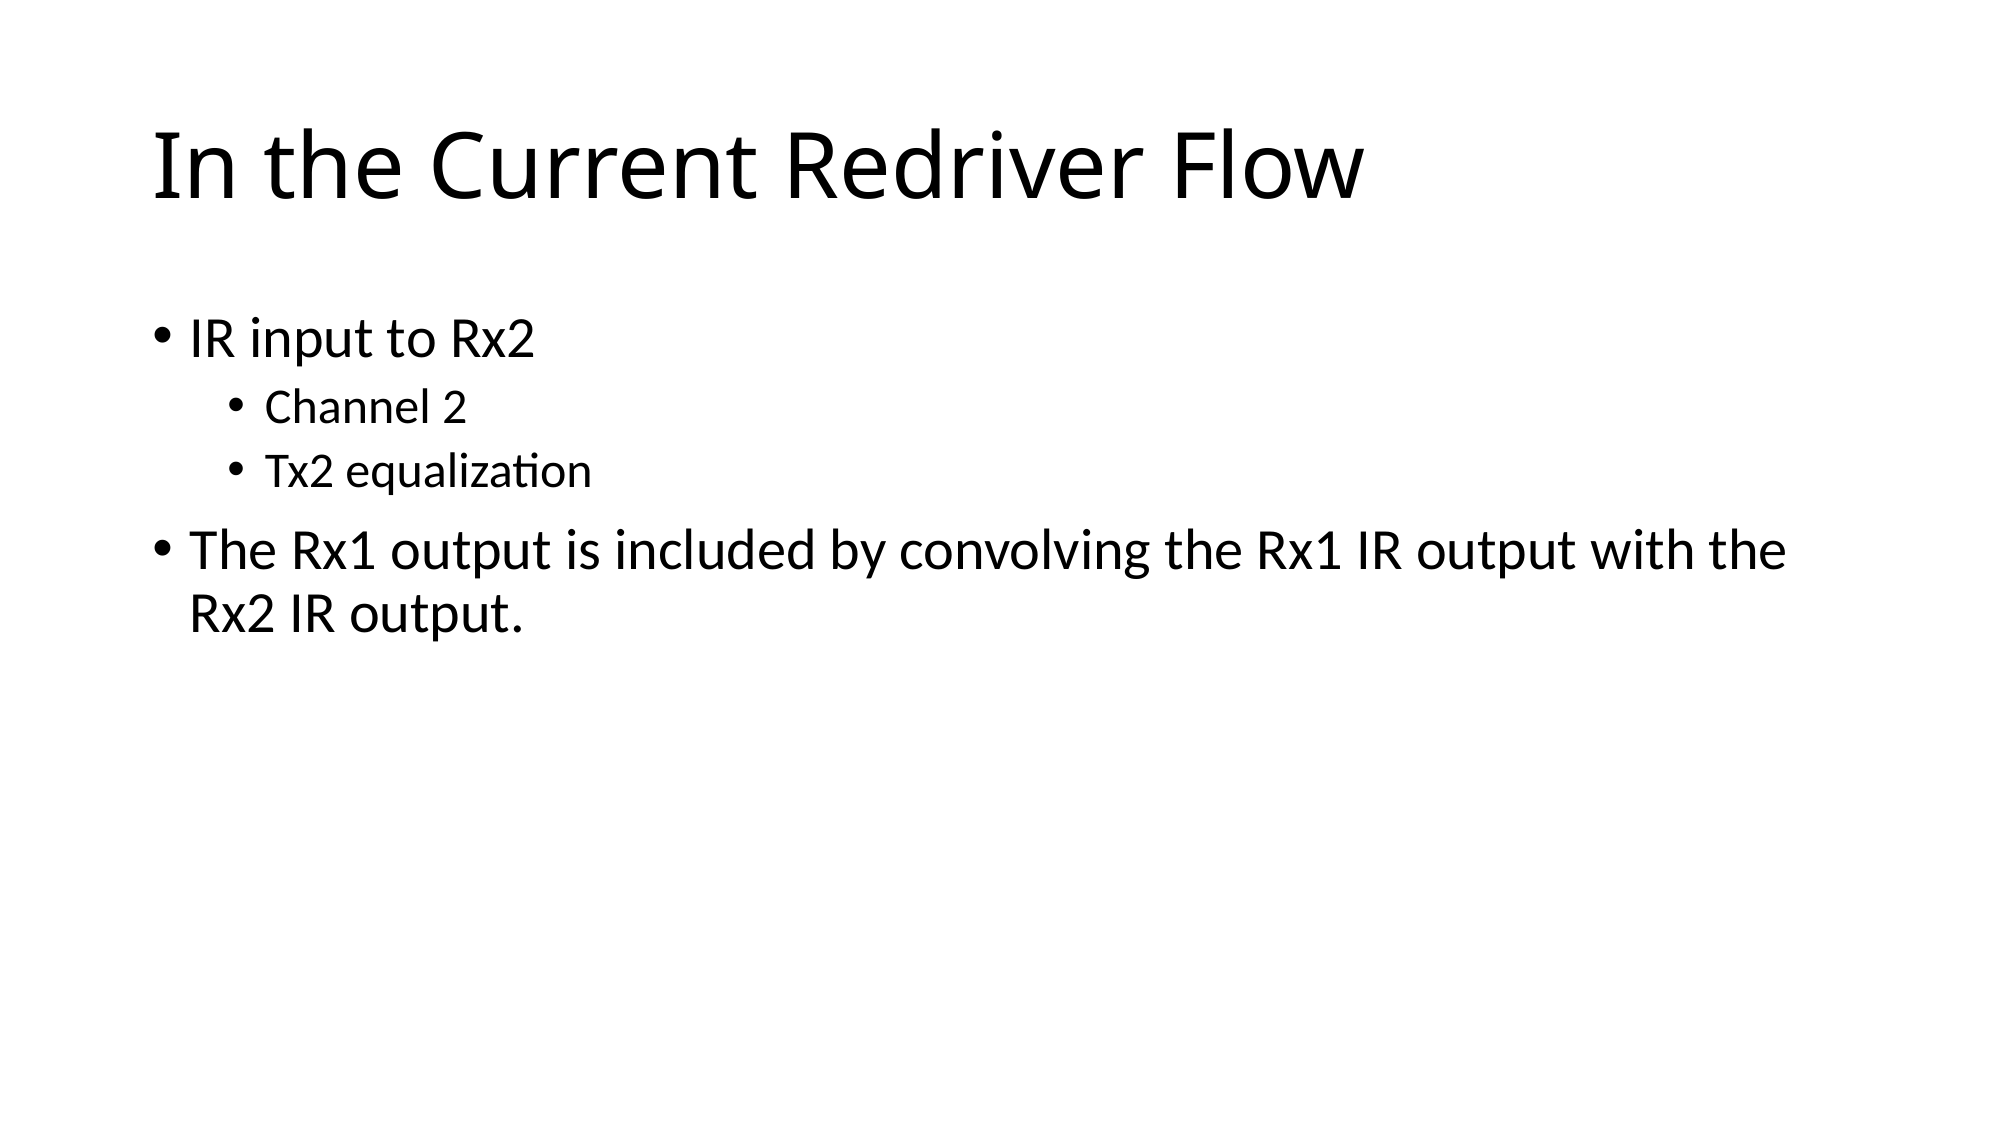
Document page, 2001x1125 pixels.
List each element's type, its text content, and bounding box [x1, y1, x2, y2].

list IR input to Rx2 Channel 2 Tx2 equalization The Rx1 output is included by convolving the Rx1 IR output with the Rx2 IR output. [137, 299, 1863, 1014]
title In the Current Redriver Flow [137, 59, 1863, 278]
